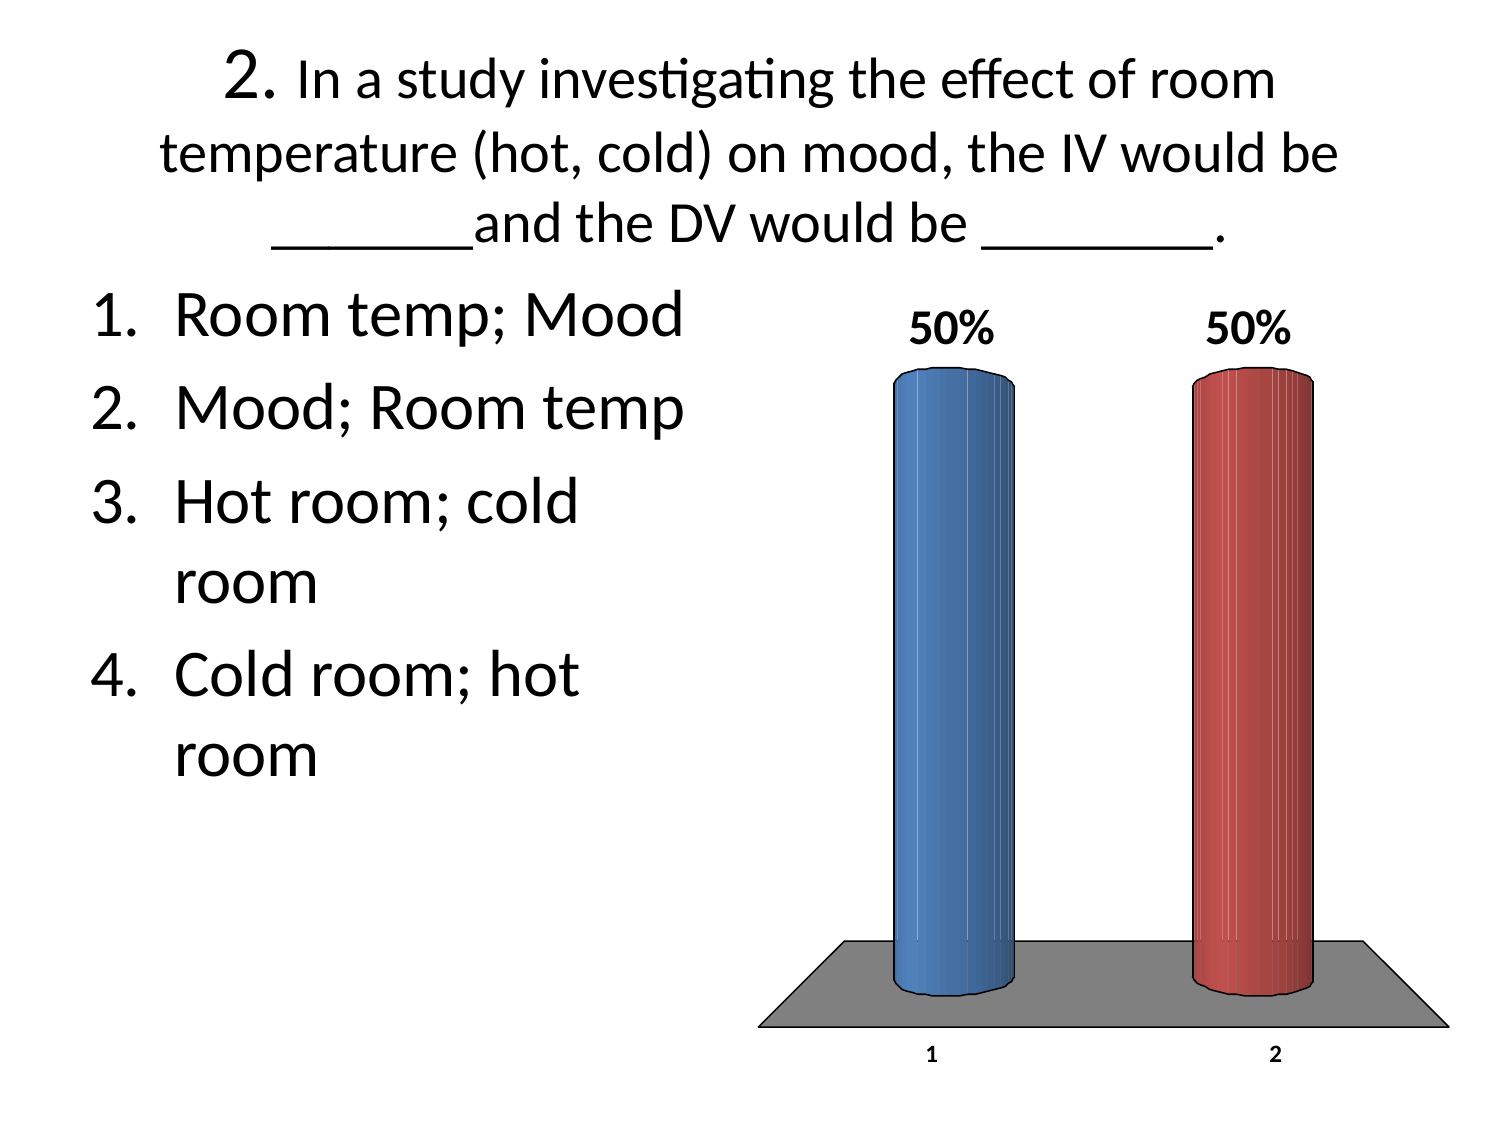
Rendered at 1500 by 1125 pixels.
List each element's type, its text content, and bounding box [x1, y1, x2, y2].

title 2. In a study investigating the effect of room temperature (hot, cold) on mood, the IV would be _______and the DV would be ________. [75, 45, 1425, 233]
list Room temp; Mood Mood; Room temp Hot room; cold room Cold room; hot room [75, 262, 750, 1005]
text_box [739, 270, 1490, 1115]
